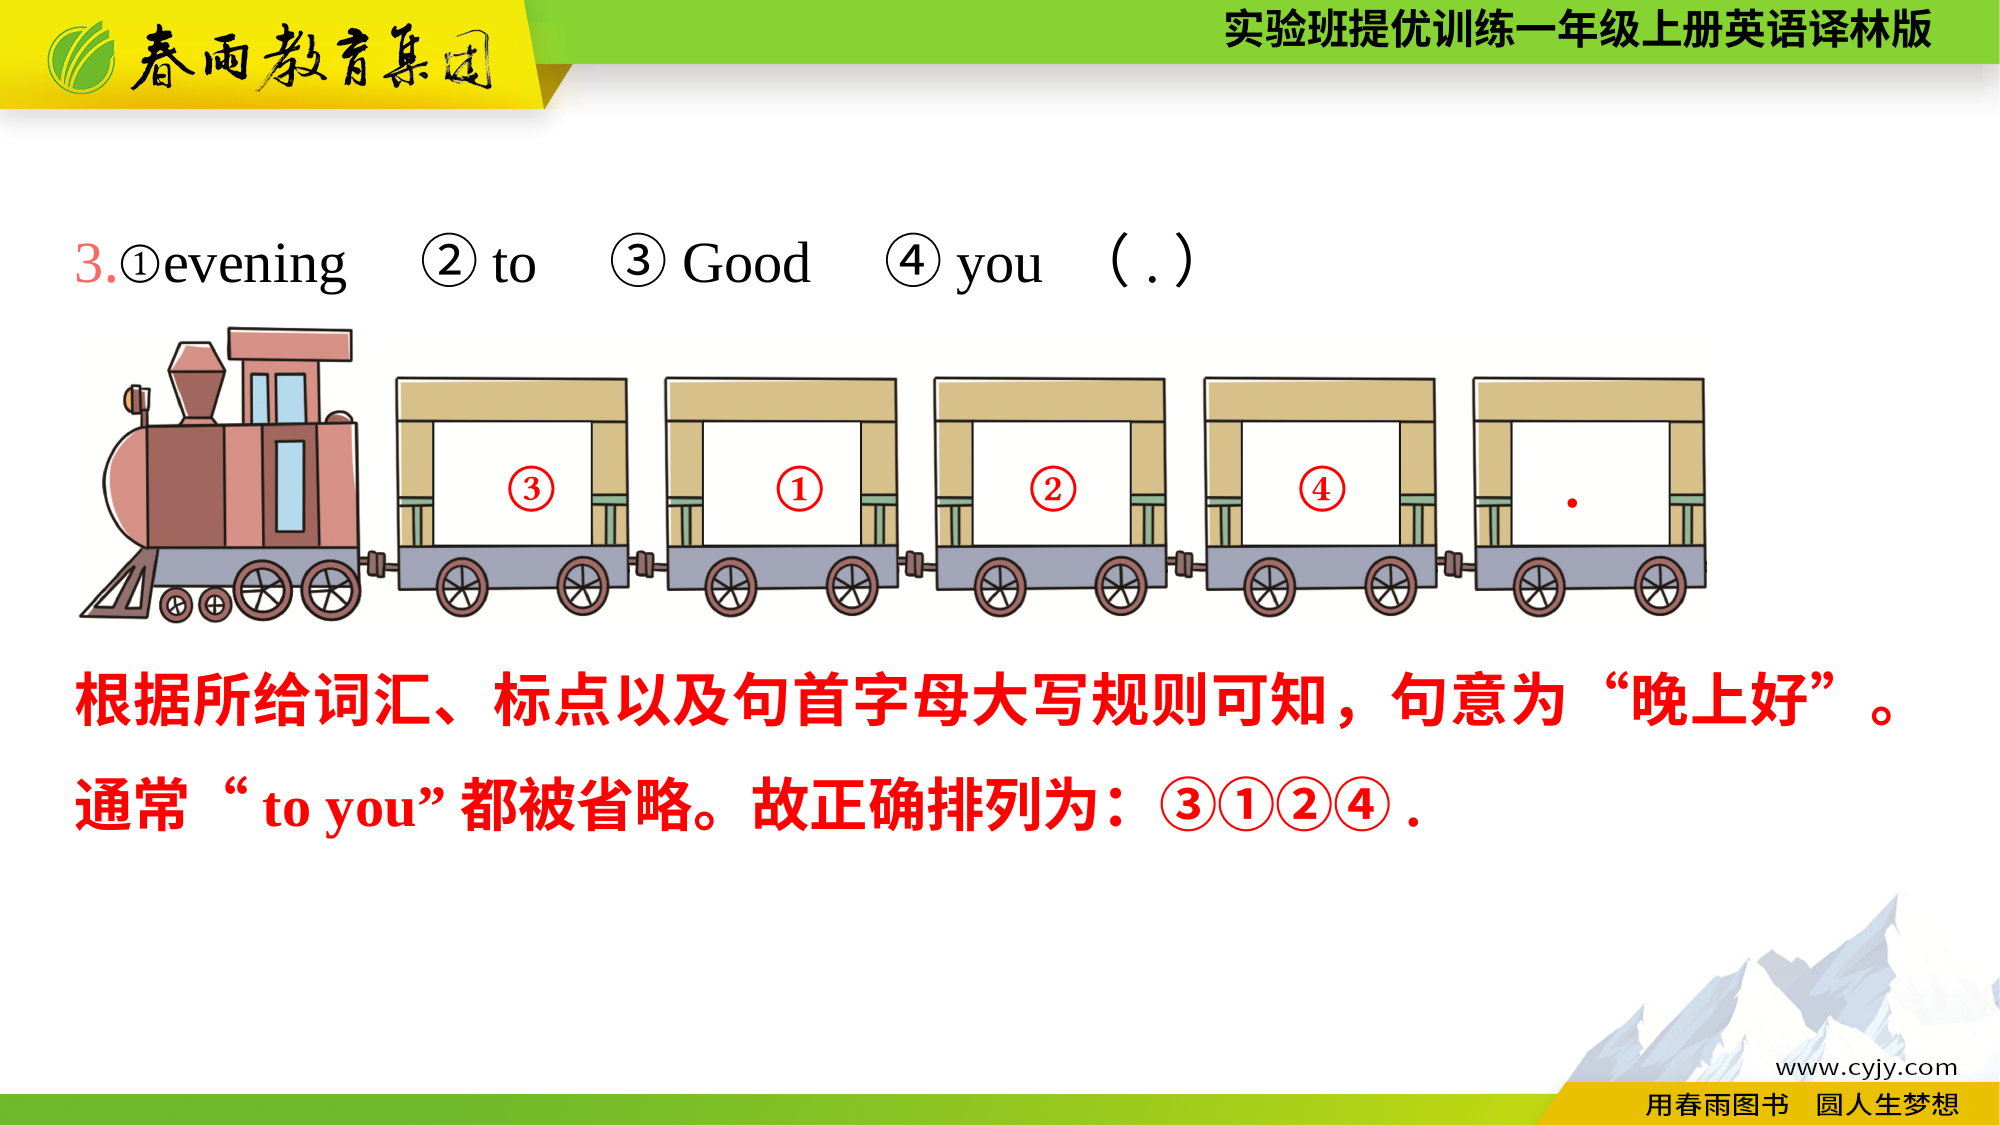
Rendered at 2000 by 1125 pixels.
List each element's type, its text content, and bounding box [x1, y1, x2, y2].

picture [0, 0, 2000, 1125]
text_box 根据所给词汇、标点以及句首字母大写规则可知，句意为“晚上好”。通常“to you”都被省略。故正确排列为：③①②④. [59, 620, 1944, 846]
list 3.①evening ②to ③Good ④you （.） [59, 181, 1944, 290]
